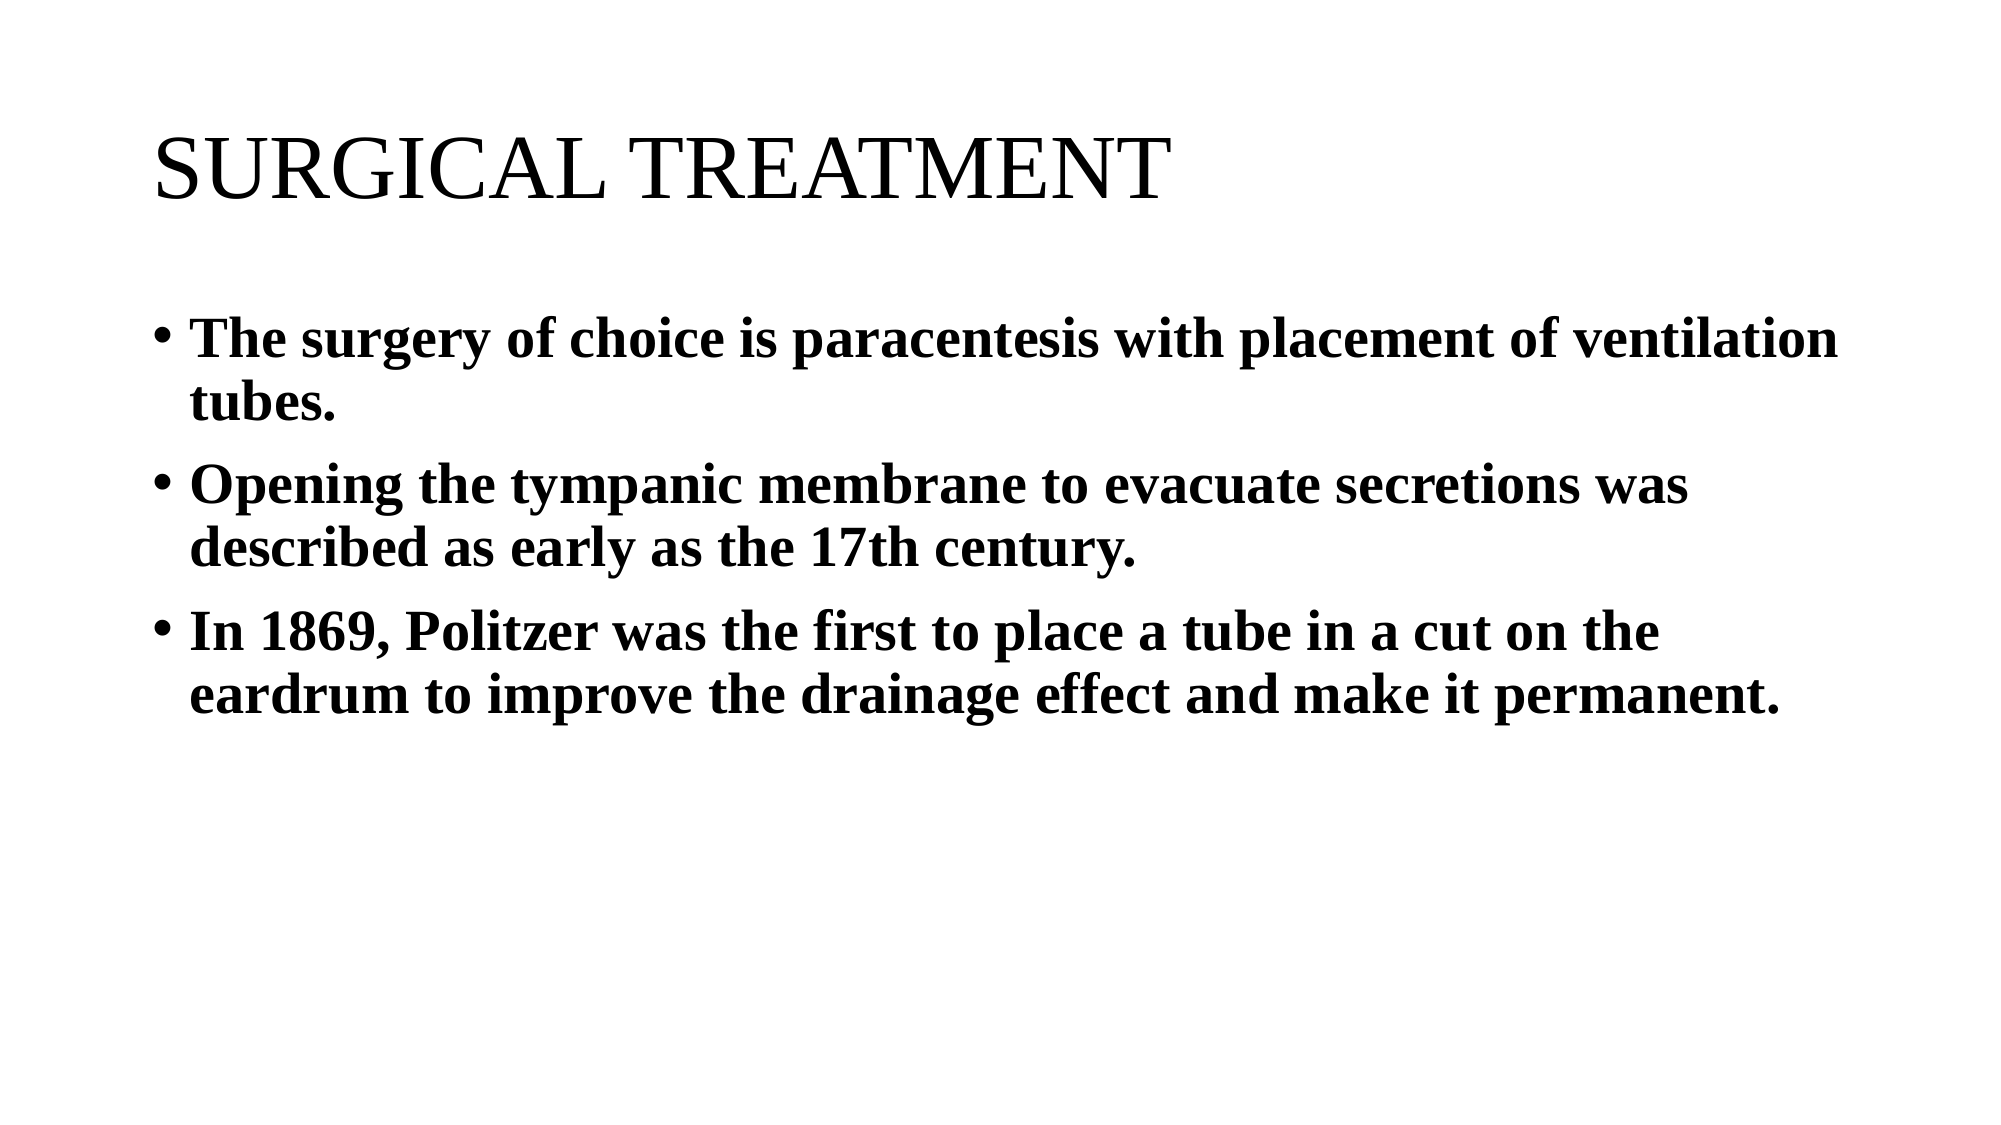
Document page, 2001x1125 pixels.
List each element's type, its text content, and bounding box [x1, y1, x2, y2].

list The surgery of choice is paracentesis with placement of ventilation tubes. Opening the tympanic membrane to evacuate secretions was described as early as the 17th century. In 1869, Politzer was the first to place a tube in a cut on the eardrum to improve the drainage effect and make it permanent. [137, 299, 1863, 1014]
title SURGICAL TREATMENT [137, 59, 1863, 278]
